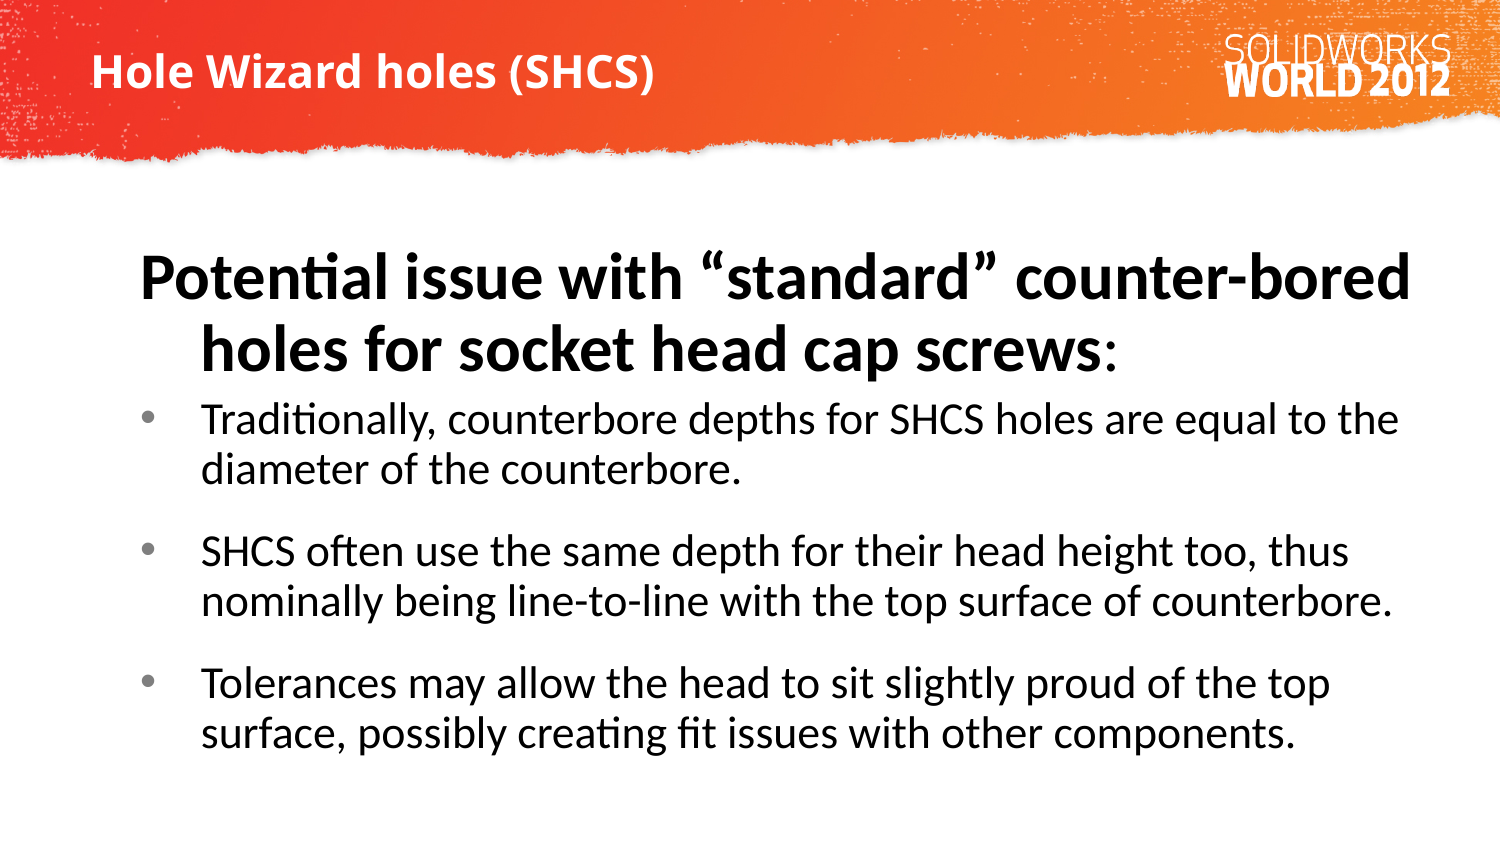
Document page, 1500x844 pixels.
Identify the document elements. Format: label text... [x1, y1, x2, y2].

picture [0, 0, 1500, 844]
list Potential issue with “standard” counter-bored holes for socket head cap screws: Traditionally, counterbore depths for SHCS holes are equal to the diameter of the counterbore. SHCS often use the same depth for their head height too, thus nominally being line-to-line with the top surface of counterbore. Tolerances may allow the head to sit slightly proud of the top surface, possibly creating fit issues with other components. [125, 234, 1463, 769]
title Hole Wizard holes (SHCS) [75, 18, 1163, 122]
